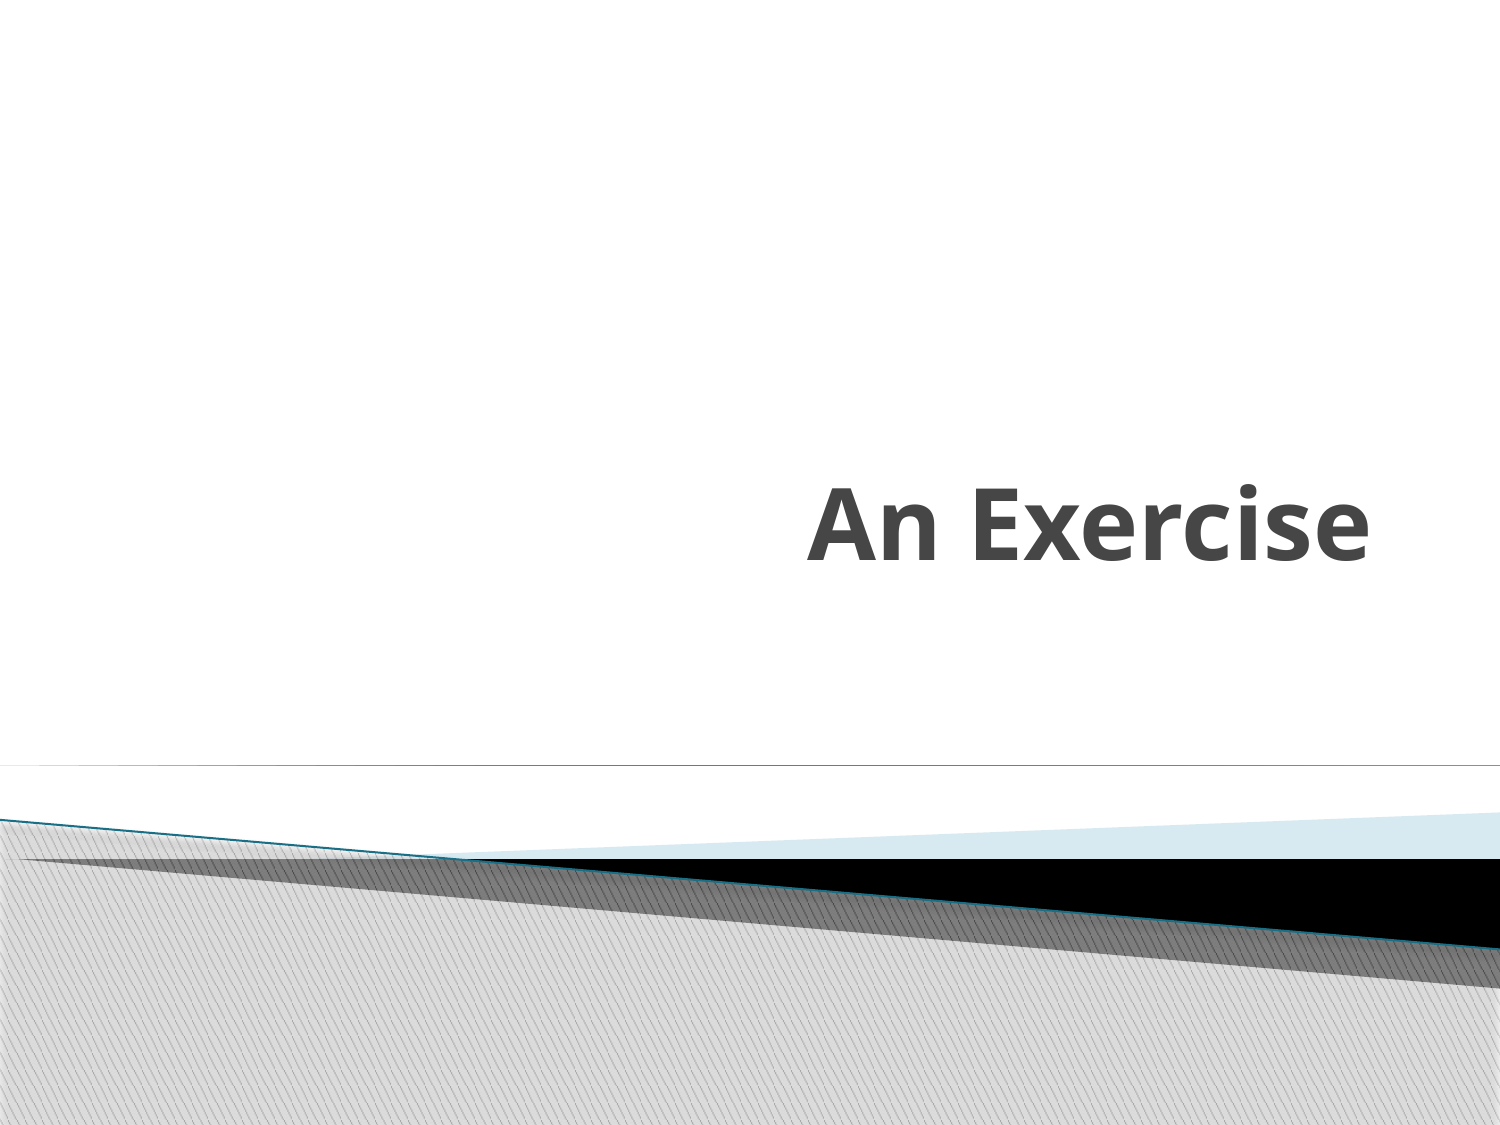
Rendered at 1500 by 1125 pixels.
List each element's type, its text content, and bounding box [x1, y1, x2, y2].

picture [5, 859, 1500, 989]
title An Exercise [112, 287, 1388, 588]
